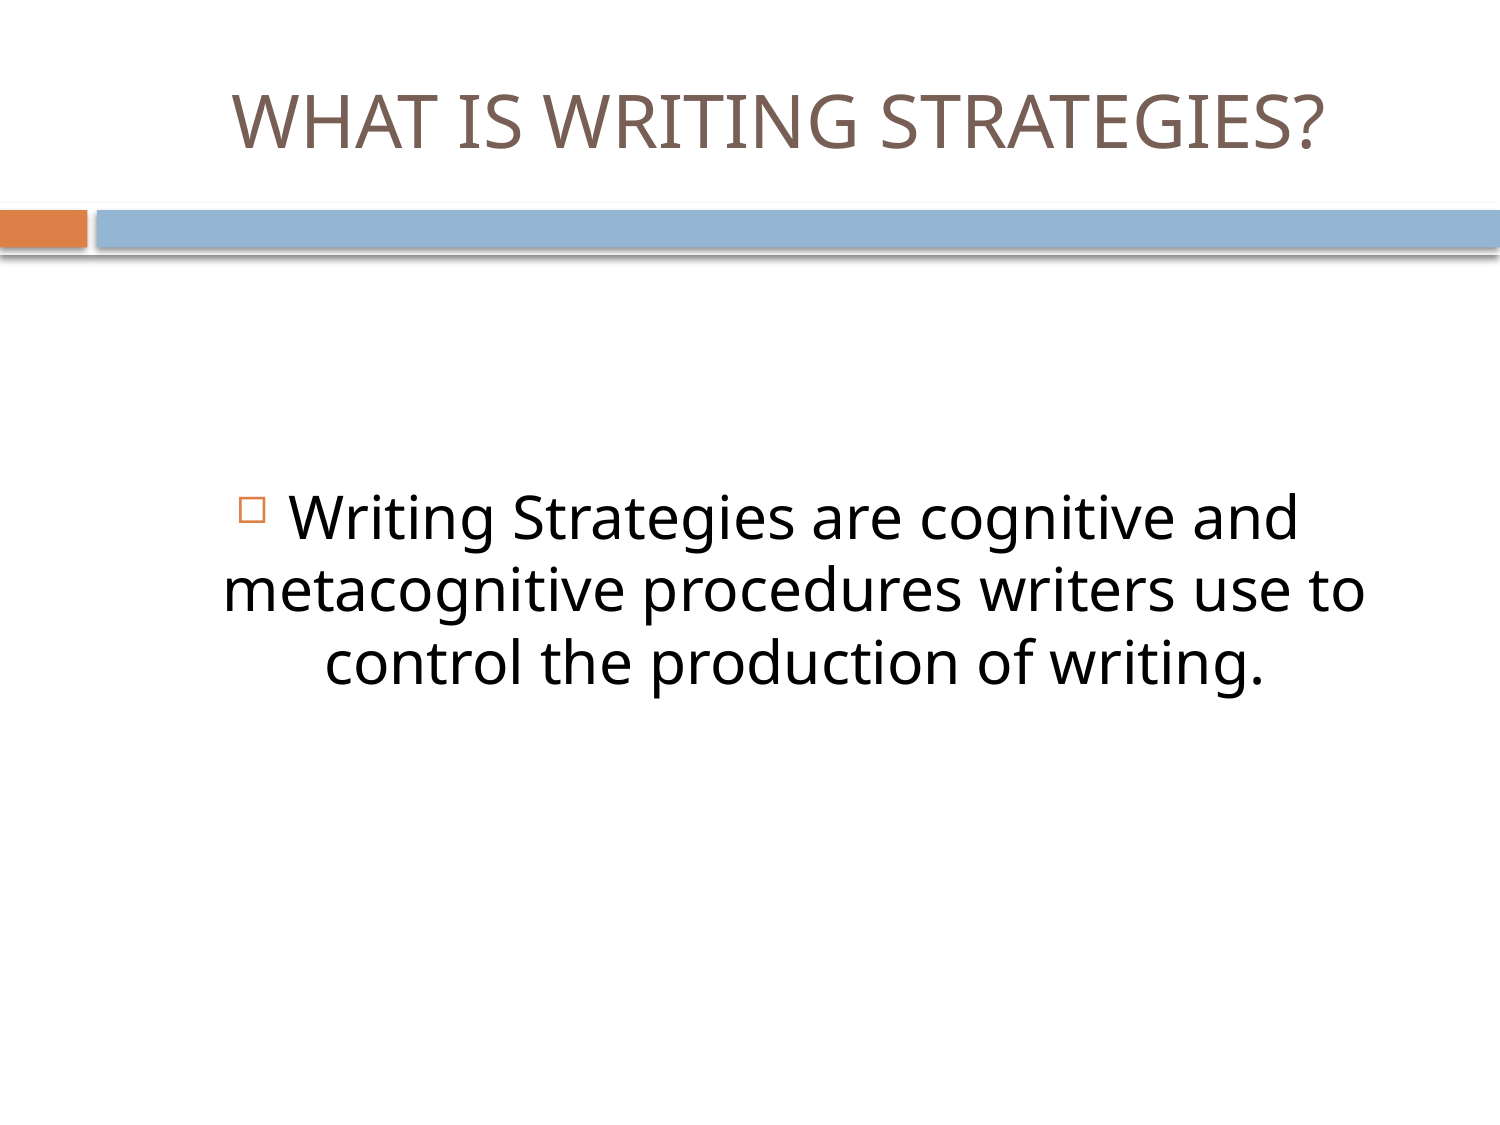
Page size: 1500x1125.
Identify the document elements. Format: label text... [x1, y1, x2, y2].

list Writing Strategies are cognitive and metacognitive procedures writers use to control the production of writing. [100, 262, 1438, 1000]
title WHAT IS WRITING STRATEGIES? [100, 37, 1438, 200]
